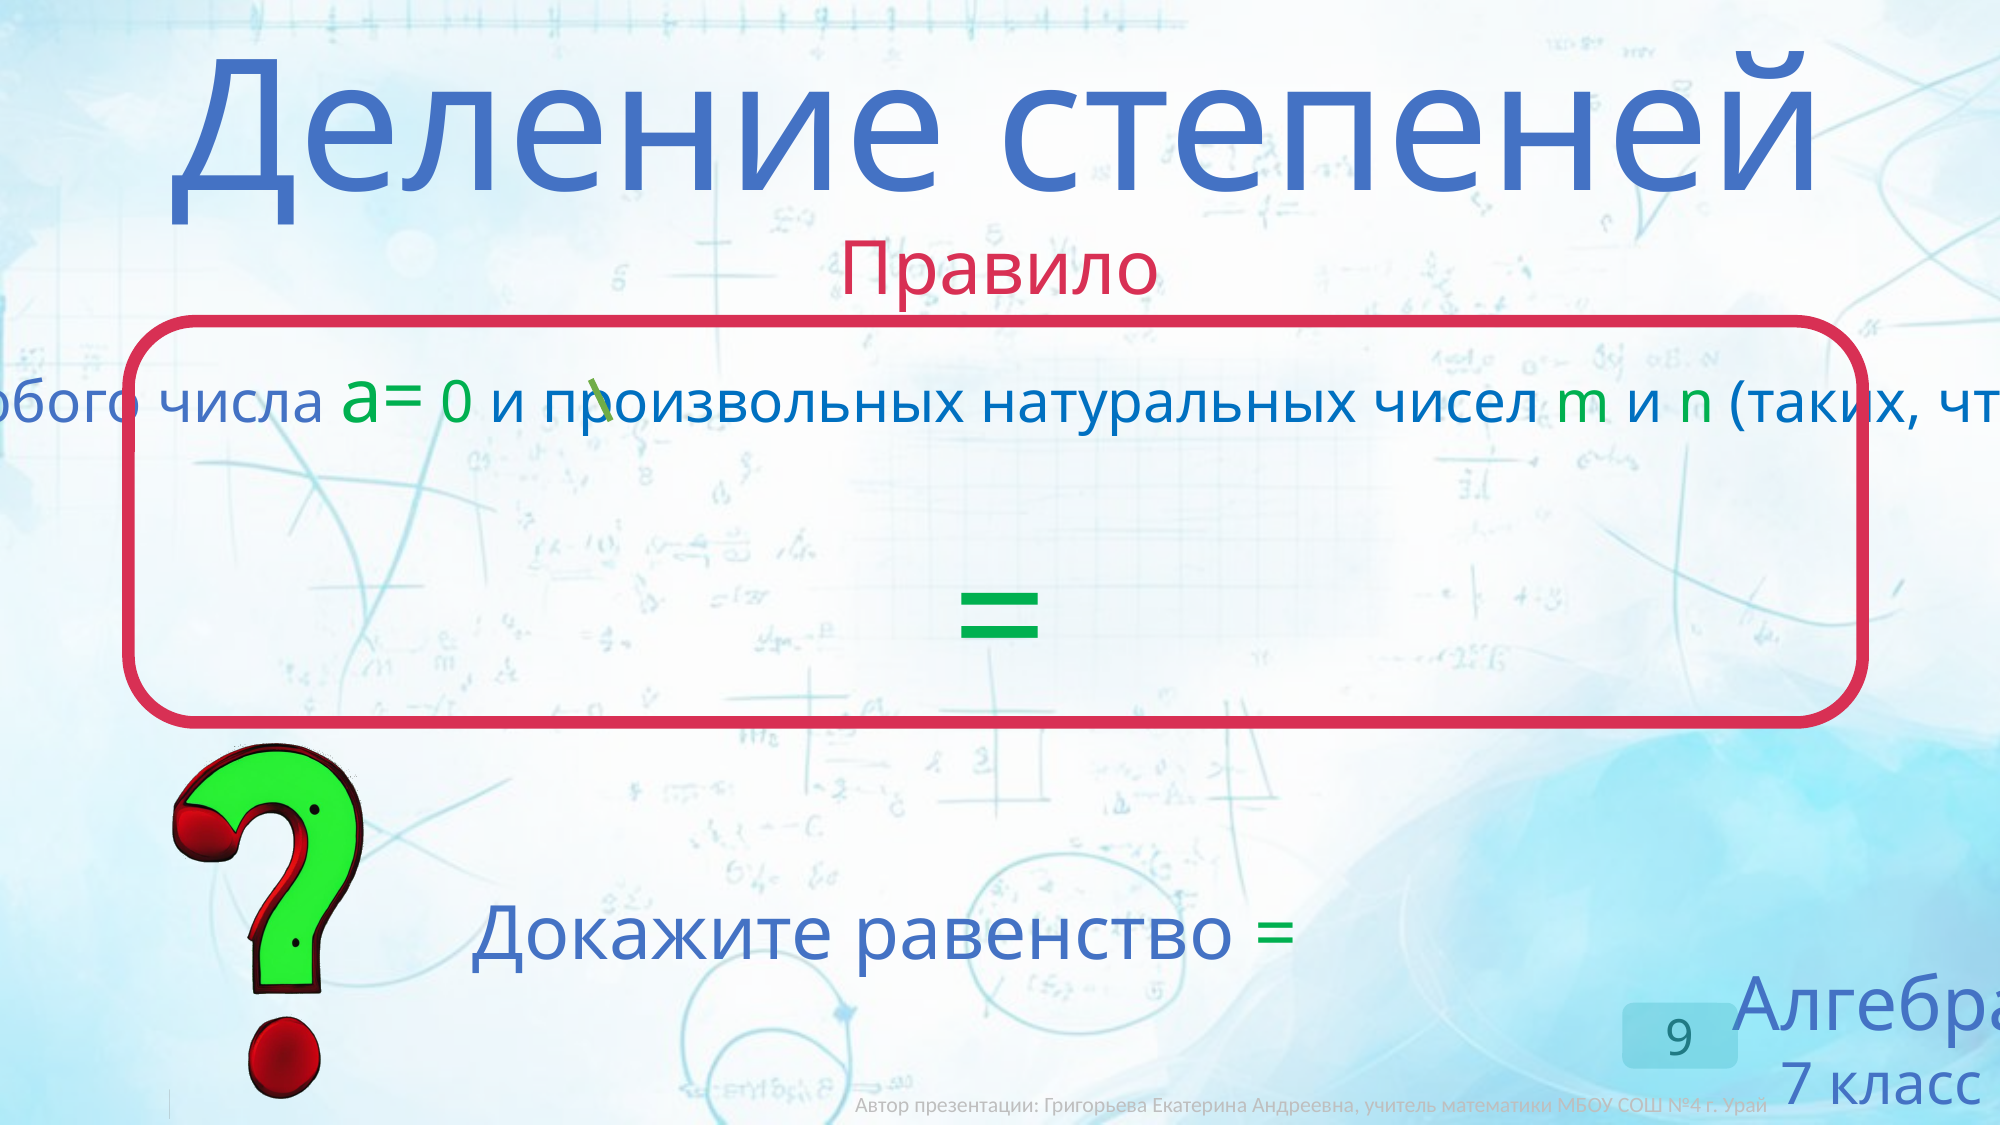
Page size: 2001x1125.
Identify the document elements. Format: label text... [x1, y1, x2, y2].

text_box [590, 379, 611, 421]
text_box Автор презентации: Григорьева Екатерина Андреевна, учитель математики МБОУ СОШ №4 г. Урай [840, 1083, 1790, 1125]
text_box Деление степеней [156, 0, 1844, 235]
text_box Алгебра 7 класс [1717, 948, 2000, 1124]
text_box 9 [1621, 1001, 1739, 1070]
text_box [127, 320, 1864, 724]
text_box Правило [823, 211, 1177, 317]
picture [169, 741, 366, 1119]
